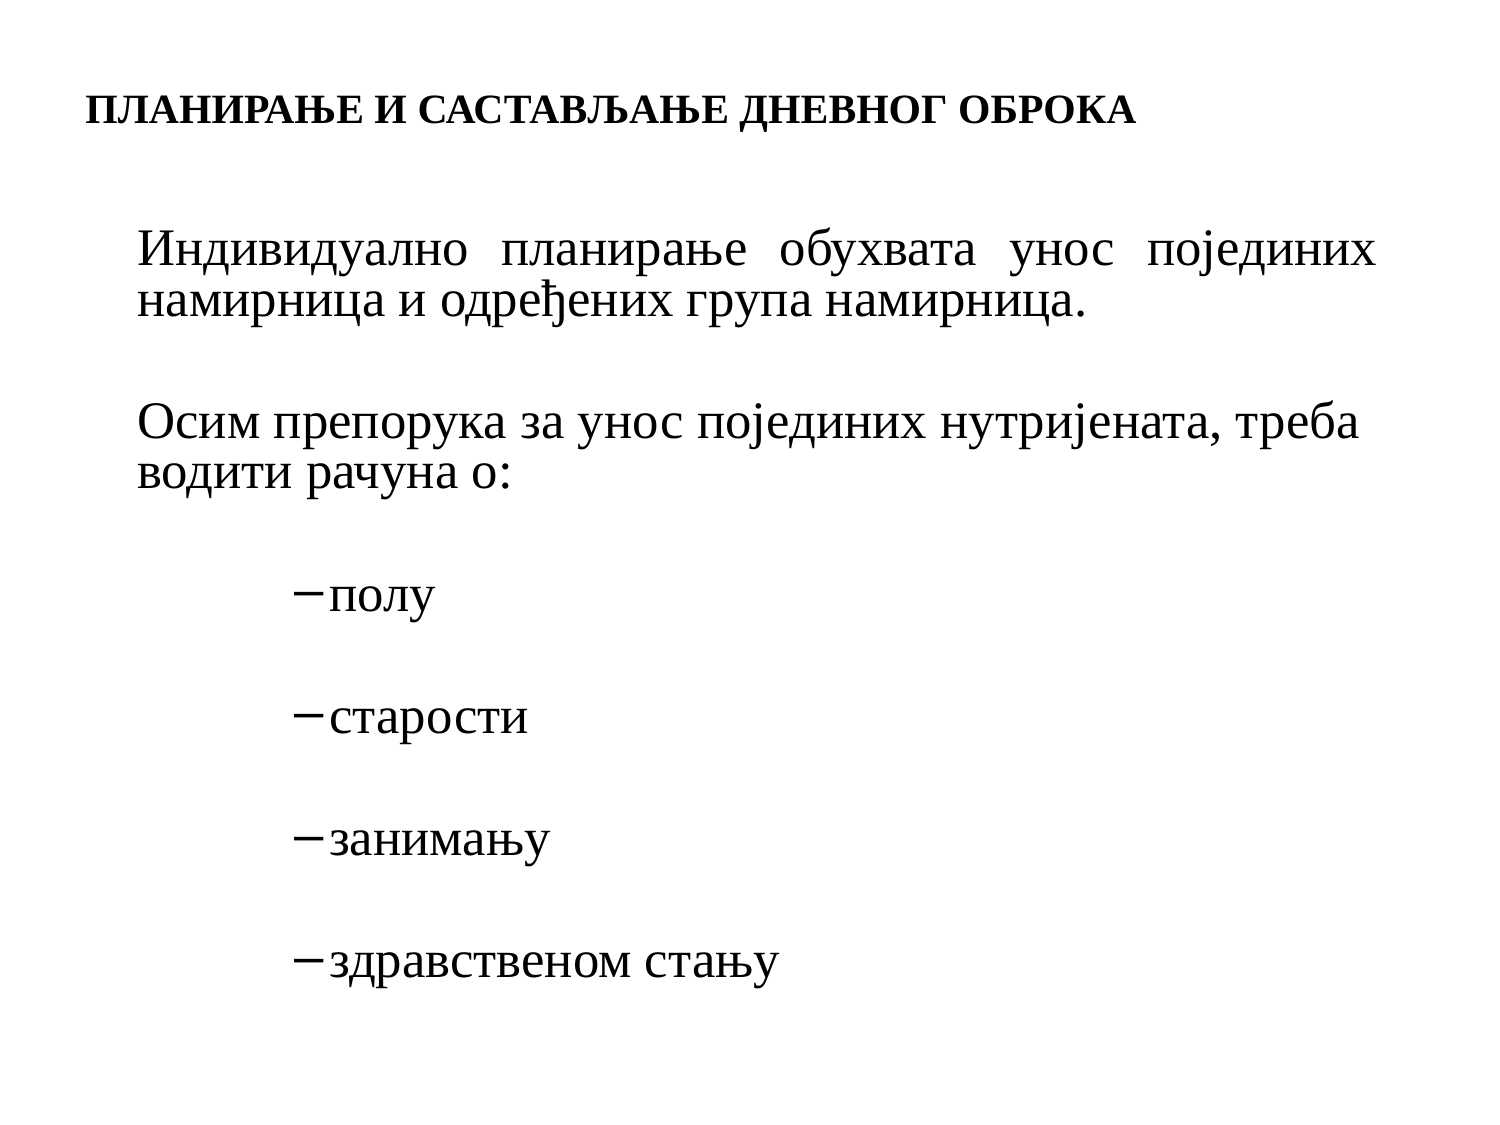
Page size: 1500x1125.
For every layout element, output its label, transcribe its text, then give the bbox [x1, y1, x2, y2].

list Индивидуално планирање обухвата унос појединих намирница и одређених група намирница. Осим препорука за унос појединих нутријената, треба водити рачуна о: полу старости занимању здравственом стању [70, 175, 1394, 1043]
title ПЛАНИРАЊЕ И САСТАВЉАЊЕ ДНЕВНОГ ОБРОКА [70, 58, 1388, 155]
